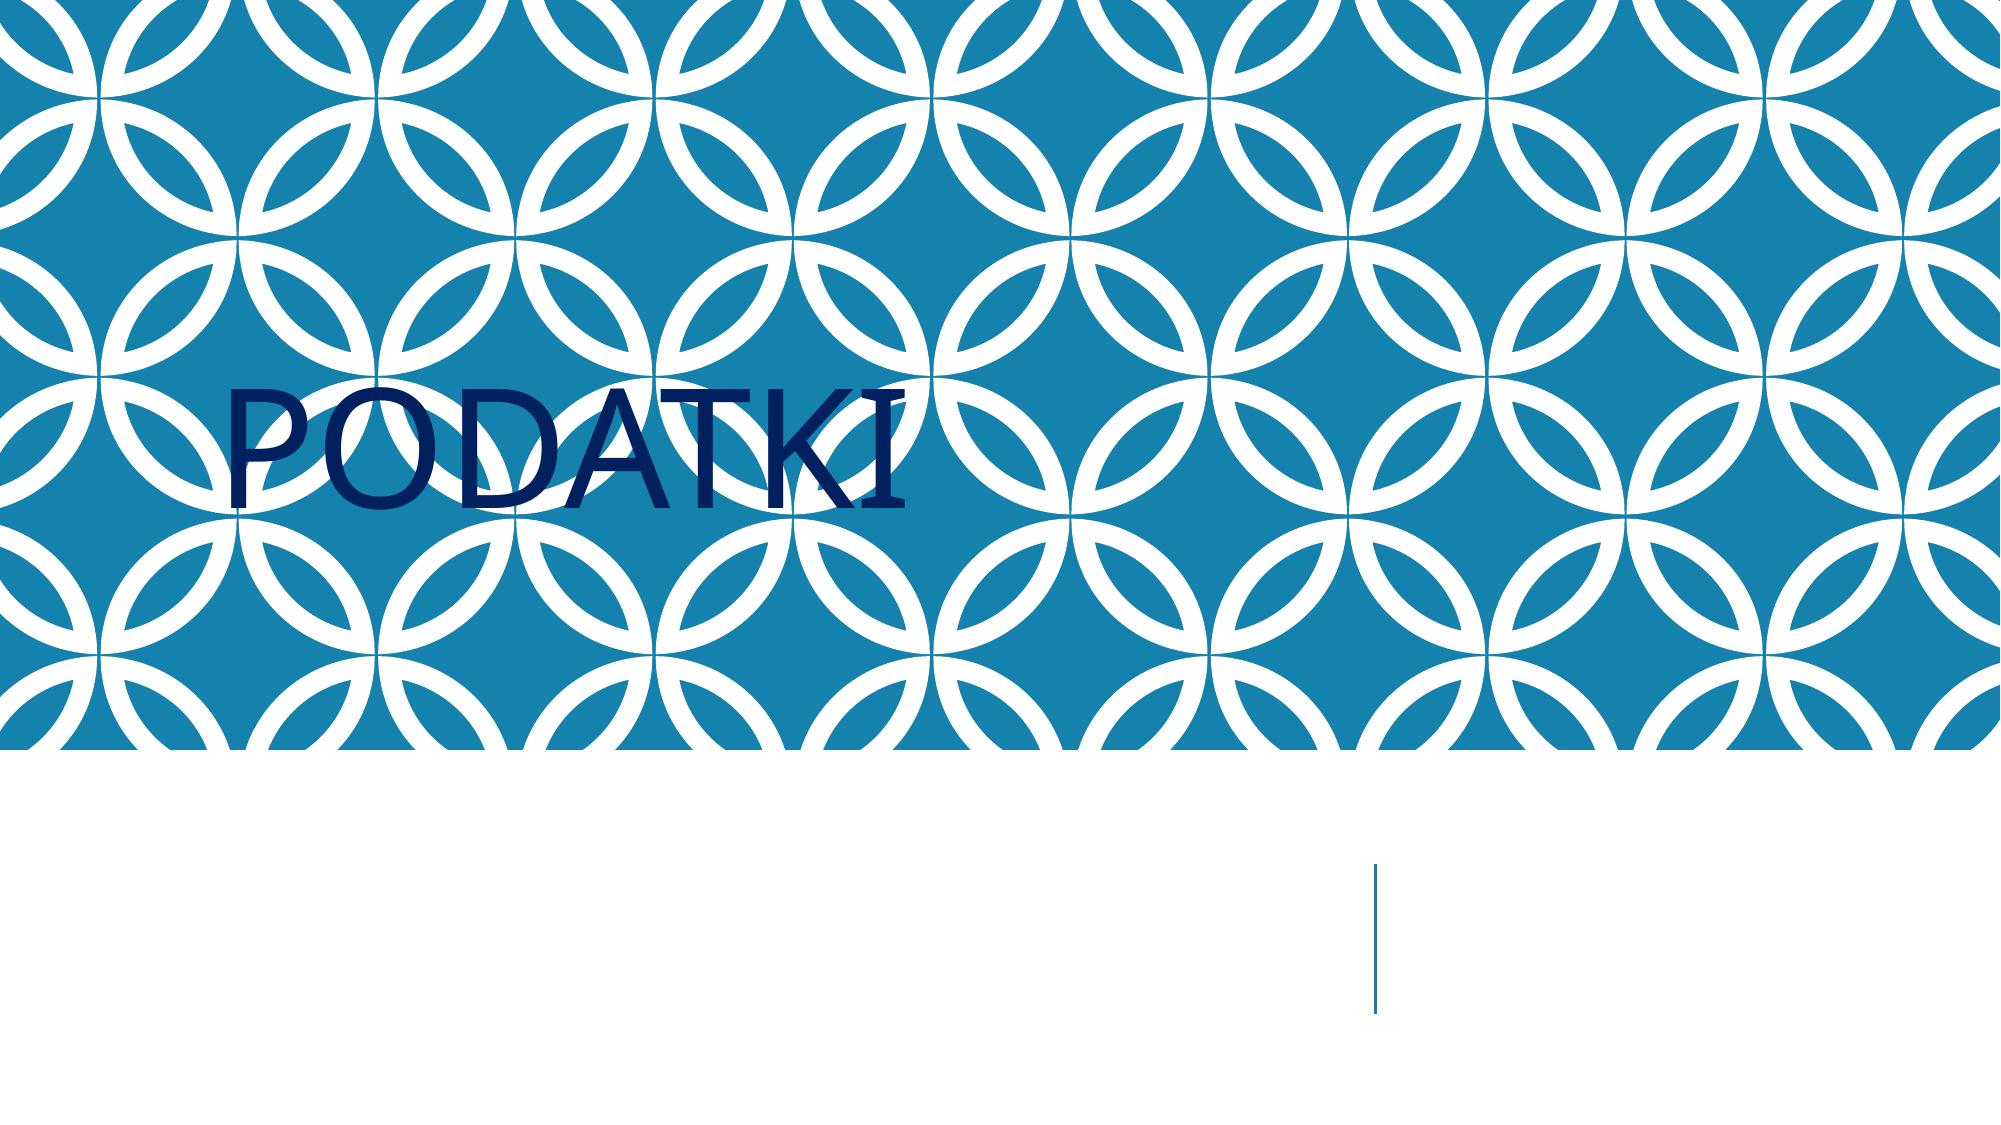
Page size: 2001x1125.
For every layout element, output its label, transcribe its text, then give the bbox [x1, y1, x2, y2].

subtitle PODATKI [199, 365, 1805, 549]
